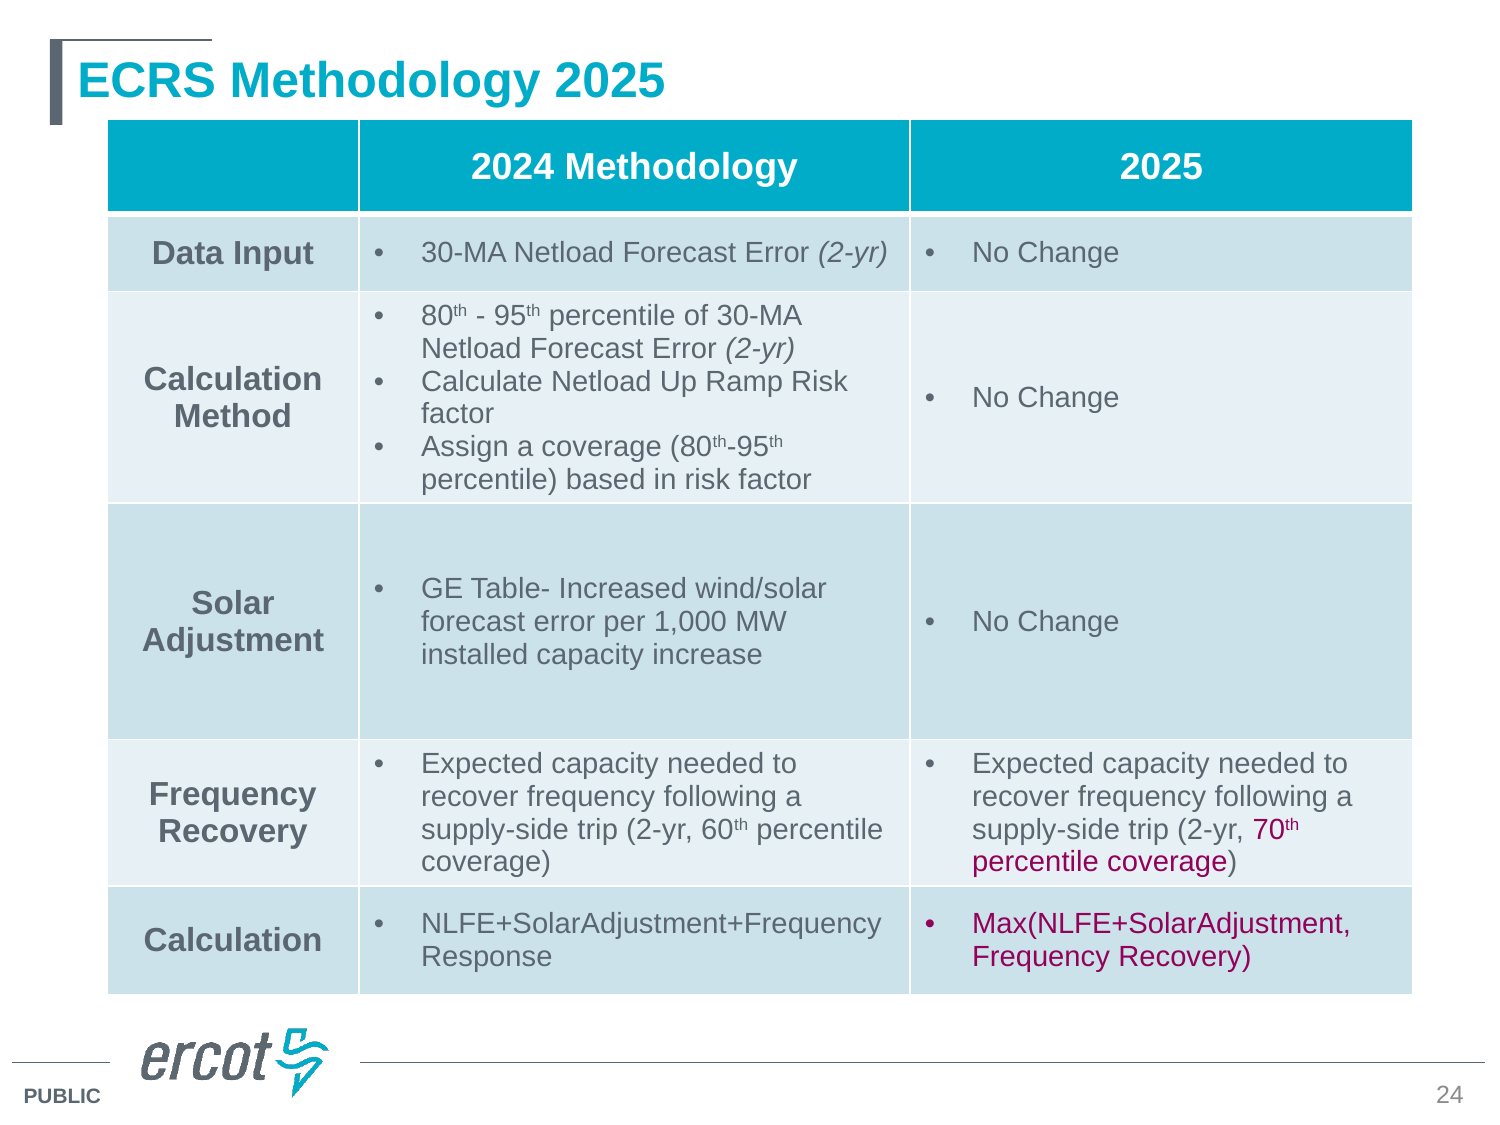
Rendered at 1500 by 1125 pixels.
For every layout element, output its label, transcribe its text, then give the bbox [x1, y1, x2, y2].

table_cell Calculation Method [108, 292, 358, 502]
table_cell 80th - 95th percentile of 30-MA Netload Forecast Error (2-yr) Calculate Netload Up Ramp Risk factor Assign a coverage (80th-95th percentile) based in risk factor [360, 292, 909, 502]
table_cell No Change [911, 292, 1412, 502]
table_header 2025 [911, 120, 1412, 211]
table_cell Expected capacity needed to recover frequency following a supply-side trip (2-yr, 60th percentile coverage) [360, 740, 909, 885]
table_cell No Change [911, 504, 1412, 739]
table_cell 30-MA Netload Forecast Error (2-yr) [360, 217, 909, 291]
picture [137, 1024, 332, 1100]
table_header 2024 Methodology [360, 120, 909, 211]
table_cell Frequency Recovery [108, 740, 358, 885]
table_cell Solar Adjustment [108, 504, 358, 739]
table_cell Data Input [108, 217, 358, 291]
slide_number 24 [1412, 1076, 1488, 1112]
table_cell Max(NLFE+SolarAdjustment, Frequency Recovery) [911, 887, 1412, 994]
table_header [108, 120, 358, 211]
title ECRS Methodology 2025 [62, 39, 1450, 129]
table_cell GE Table- Increased wind/solar forecast error per 1,000 MW installed capacity increase [360, 504, 909, 739]
table_cell NLFE+SolarAdjustment+Frequency Response [360, 887, 909, 994]
table_cell Expected capacity needed to recover frequency following a supply-side trip (2-yr, 70th percentile coverage) [911, 740, 1412, 885]
table_cell Calculation [108, 887, 358, 994]
table_cell No Change [911, 217, 1412, 291]
